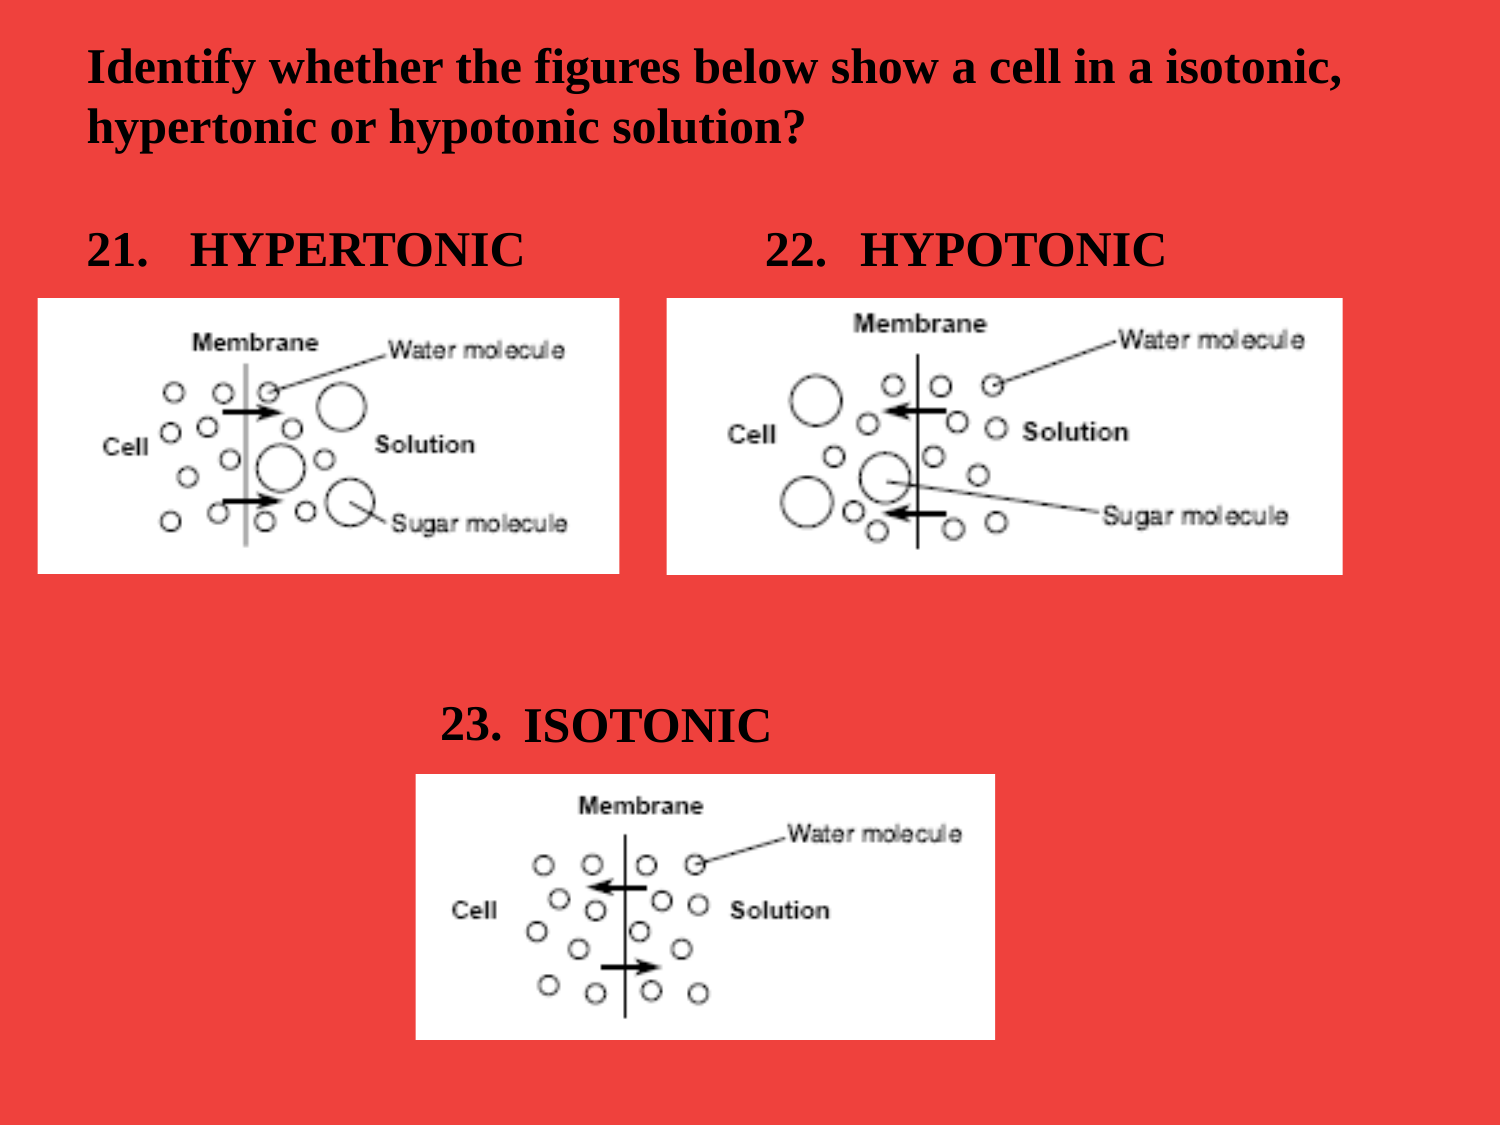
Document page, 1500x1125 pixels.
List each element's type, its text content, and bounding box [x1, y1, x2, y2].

text_box Identify whether the figures below show a cell in a isotonic, hypertonic or hypotonic solution? [71, 25, 1385, 161]
text_box 23. [425, 682, 538, 758]
text_box 22. [750, 209, 845, 284]
picture [37, 298, 620, 574]
text_box ISOTONIC [508, 685, 922, 760]
text_box HYPOTONIC [845, 209, 1258, 284]
picture [415, 774, 996, 1040]
text_box HYPERTONIC [174, 209, 588, 284]
picture [666, 298, 1343, 575]
text_box 21. [71, 209, 174, 284]
